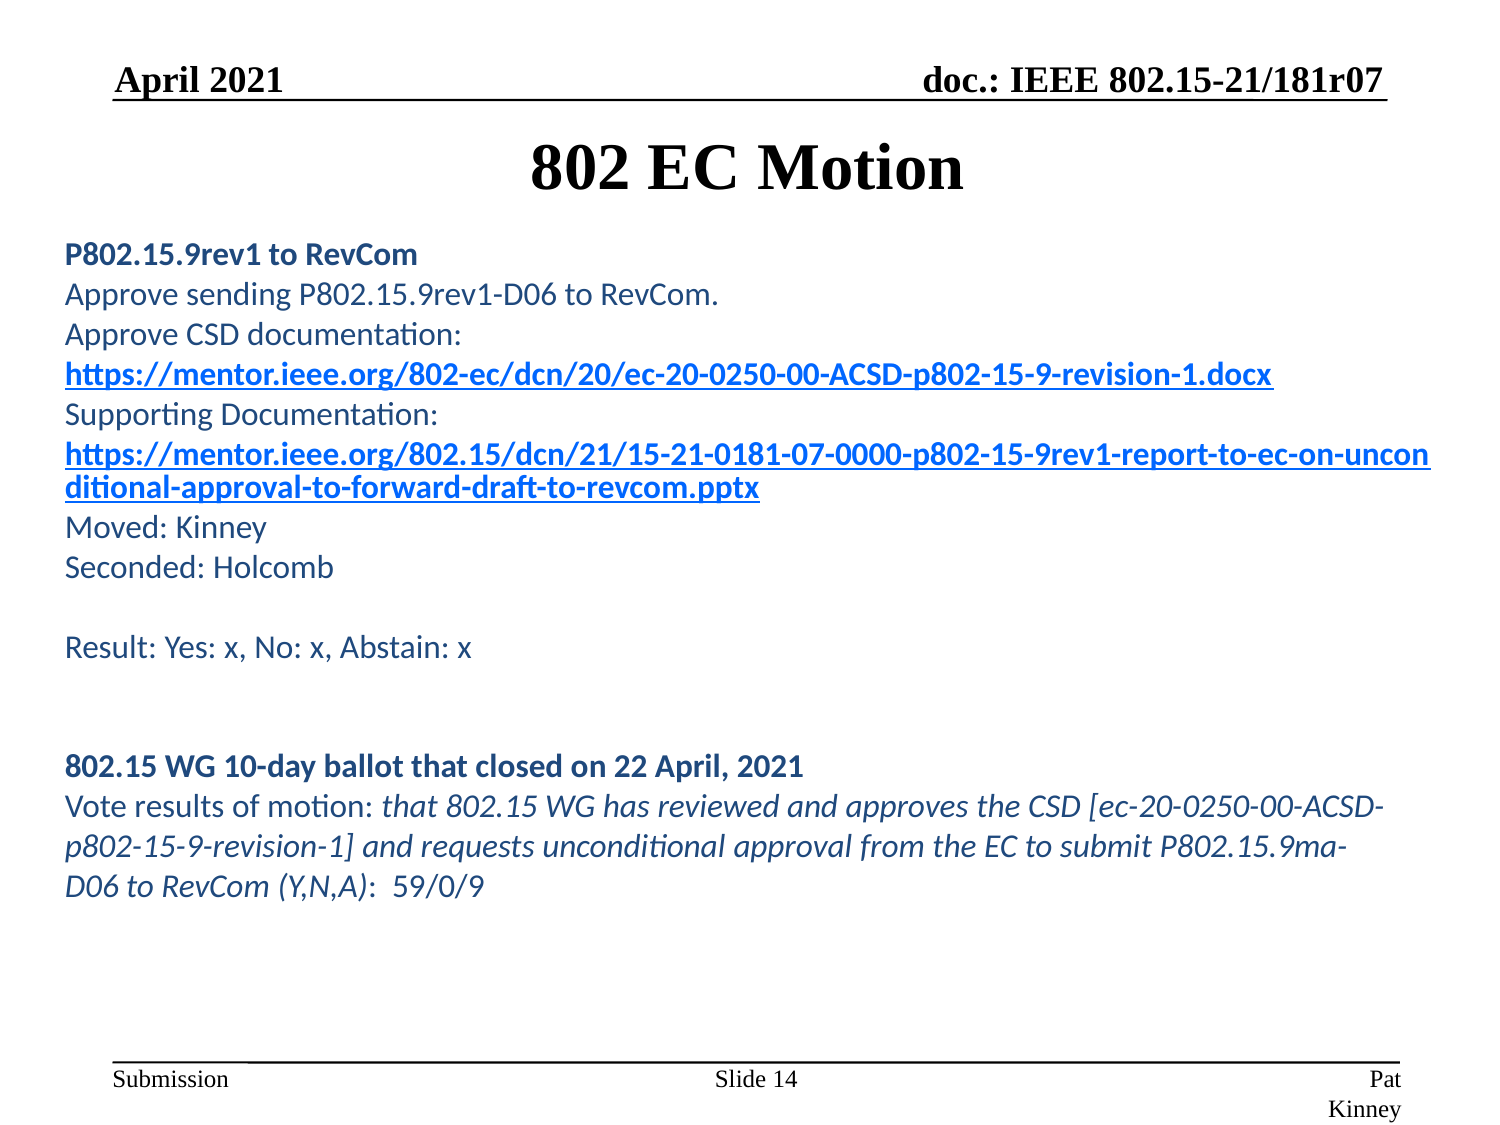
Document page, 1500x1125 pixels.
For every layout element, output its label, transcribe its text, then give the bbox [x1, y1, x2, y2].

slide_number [114, 54, 366, 101]
footer Pat Kinney (Kinney Consulting) [1324, 1061, 1402, 1093]
title 802 EC Motion [110, 74, 1386, 224]
text_box P802.15.9rev1 to RevCom Approve sending P802.15.9rev1-D06 to RevCom. Approve CSD documentation: https://mentor.ieee.org/802-ec/dcn/20/ec-20-0250-00-ACSD-p802-15-9-revision-1.docx Supporting Documentation: https://mentor.ieee.org/802.15/dcn/21/15-21-0181-07-0000-p802-15-9rev1-report-to-ec-on-unconditional-approval-to-forward-draft-to-revcom.pptx Moved: Kinney Seconded: Holcomb Result: Yes: x, No: x, Abstain: x 802.15 WG 10-day ballot that closed on 22 April, 2021 Vote results of motion: that 802.15 WG has reviewed and approves the CSD [ec-20-0250-00-ACSD-p802-15-9-revision-1] and requests unconditional approval from the EC to submit P802.15.9ma-D06 to RevCom (Y,N,A): 59/0/9 [50, 224, 1450, 879]
slide_number Slide 14 [712, 1061, 800, 1093]
